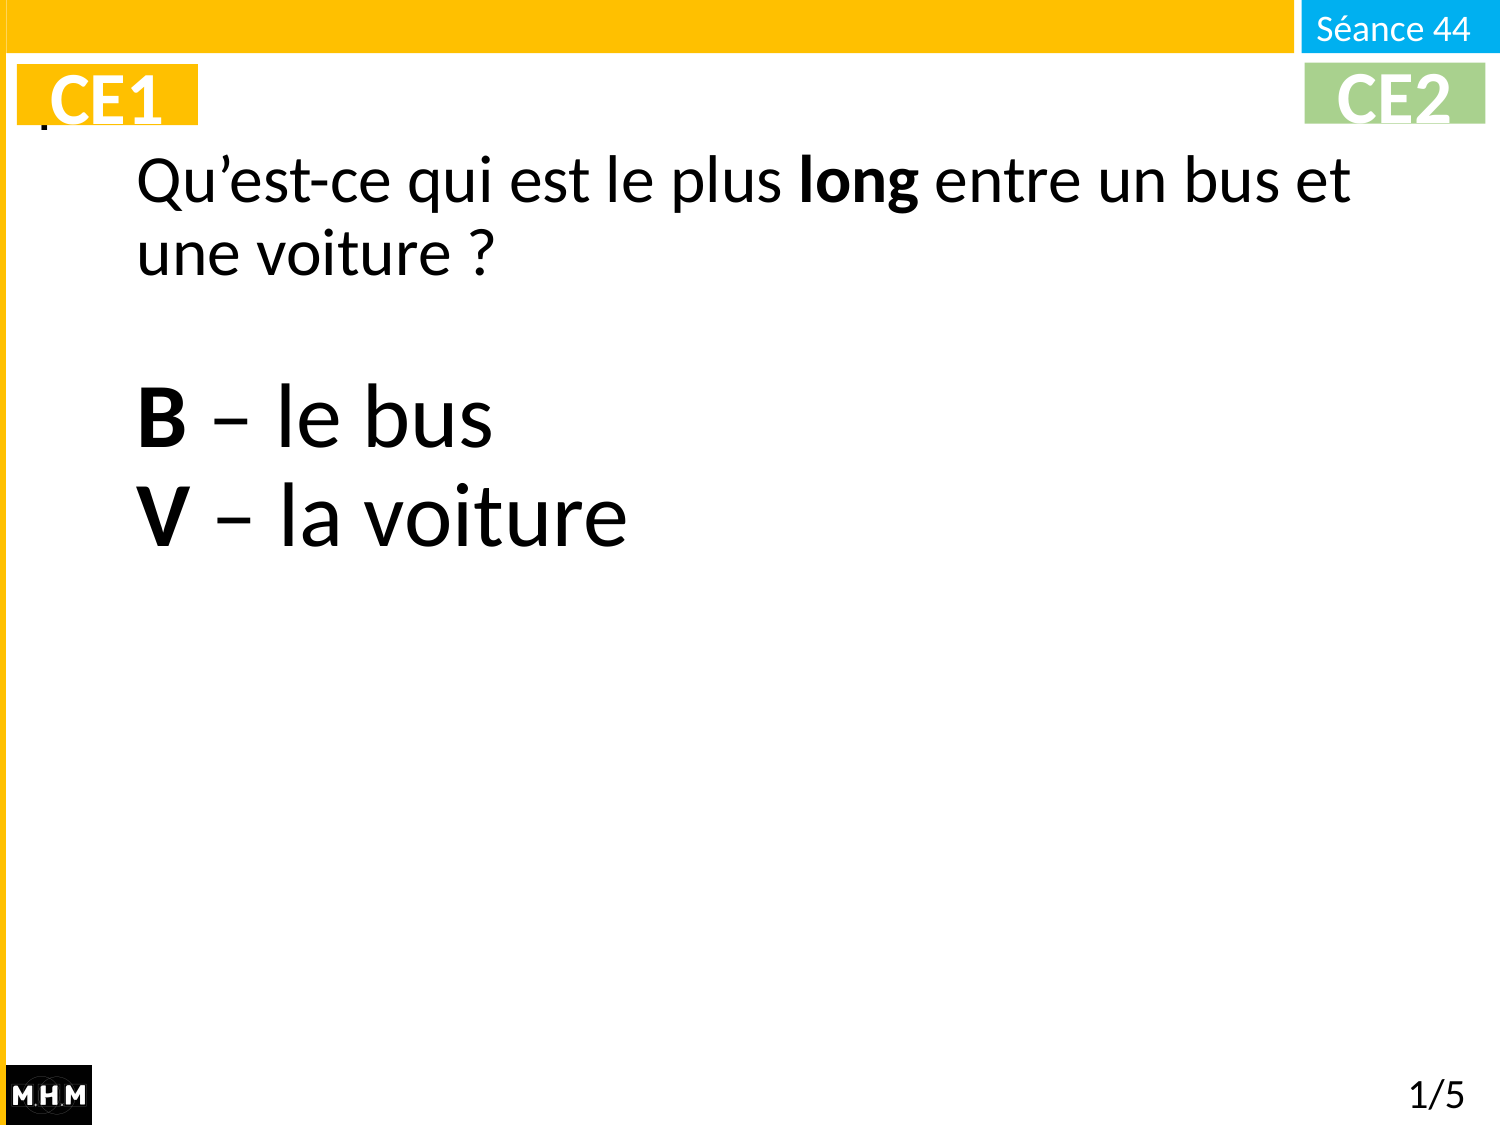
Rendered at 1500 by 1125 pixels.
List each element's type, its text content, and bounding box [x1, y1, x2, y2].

text_box B – le bus V – la voiture [121, 360, 1448, 575]
title Qu’est-ce qui est le plus long entre un bus et une voiture ? [121, 136, 1416, 299]
list 1/5 [1373, 1064, 1500, 1125]
text_box CE1 [16, 63, 199, 126]
picture [6, 1065, 92, 1125]
text_box CE2 [1303, 62, 1487, 125]
